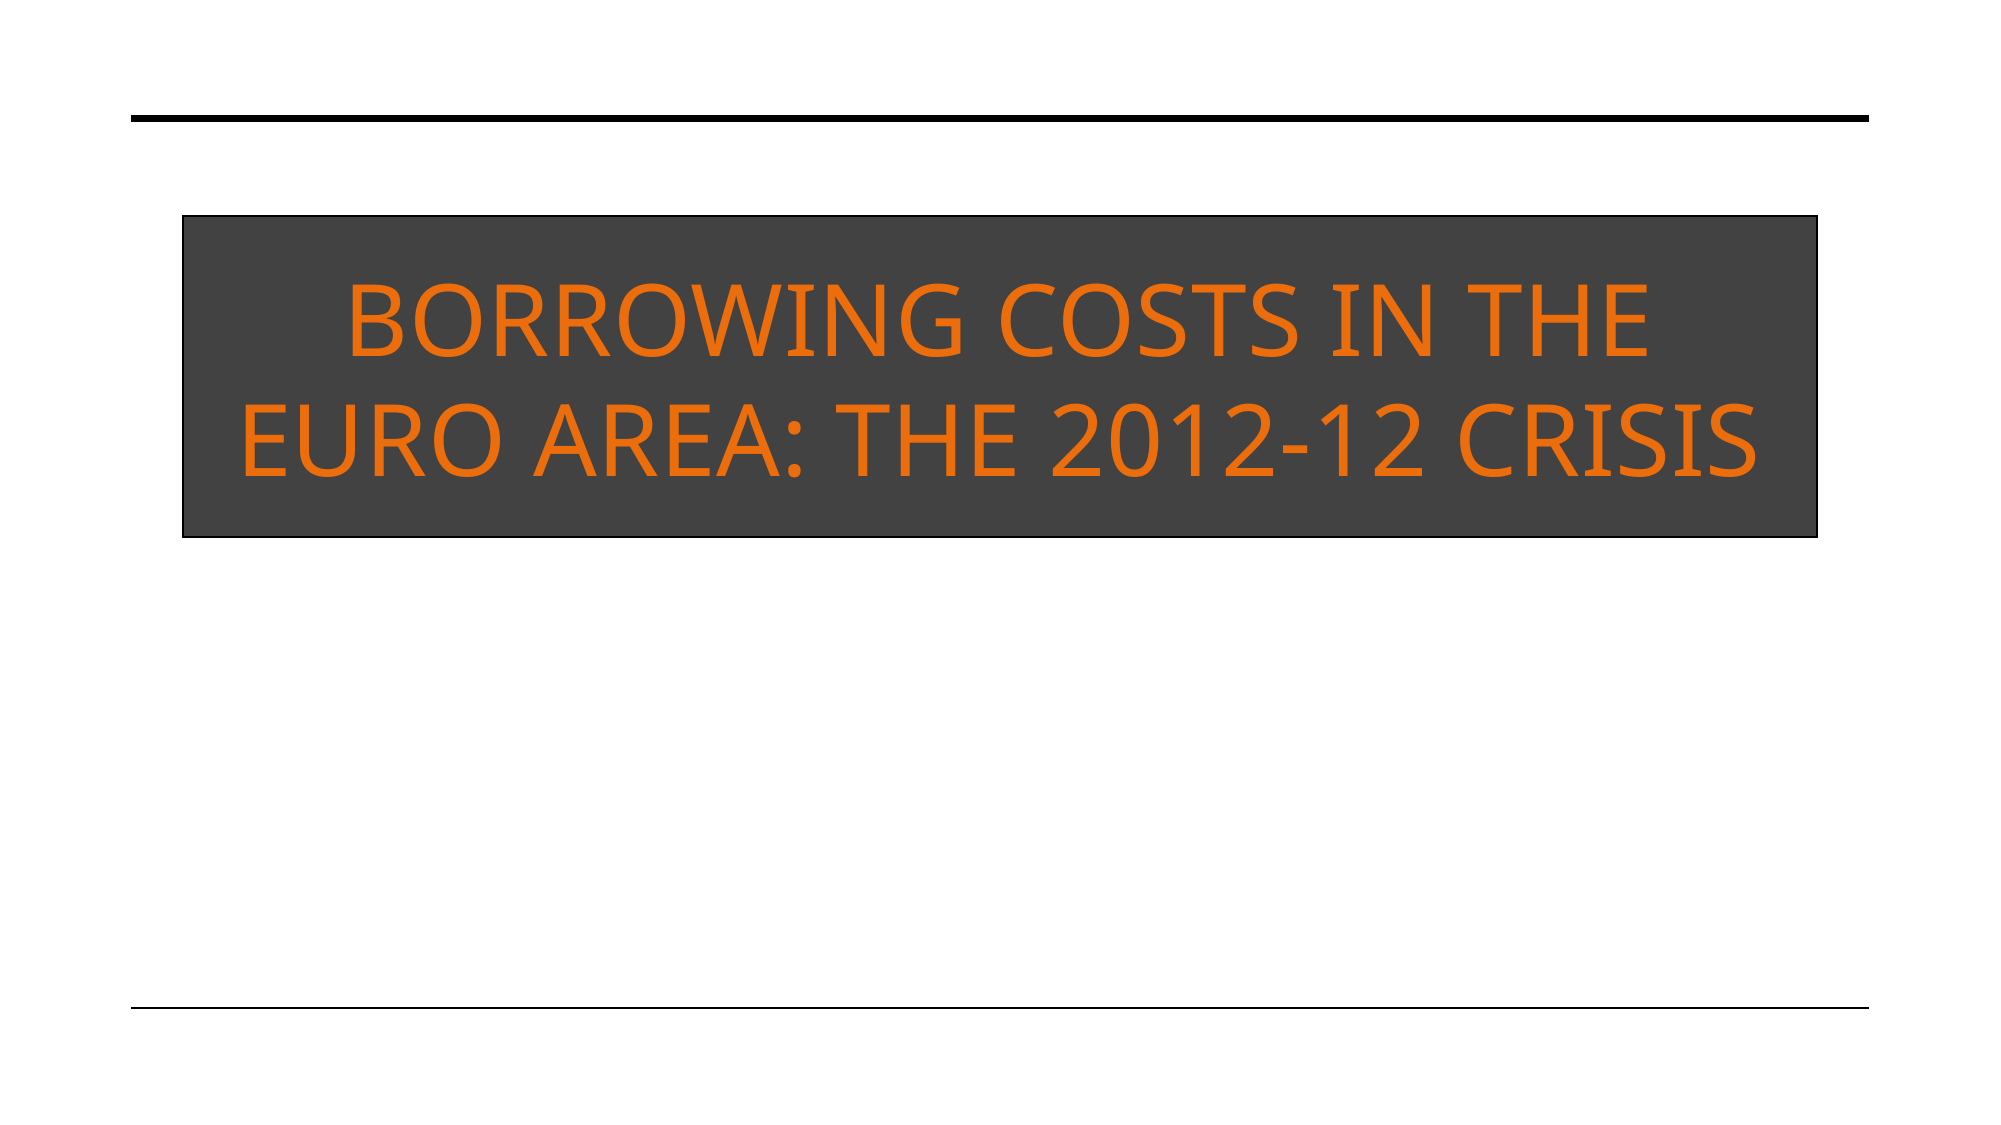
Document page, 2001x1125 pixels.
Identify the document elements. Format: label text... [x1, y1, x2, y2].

title BORROWING COSTS IN THE EURO AREA: THE 2012-12 CRISIS [218, 194, 1781, 559]
text_box [182, 215, 218, 538]
text_box [1781, 215, 1818, 538]
